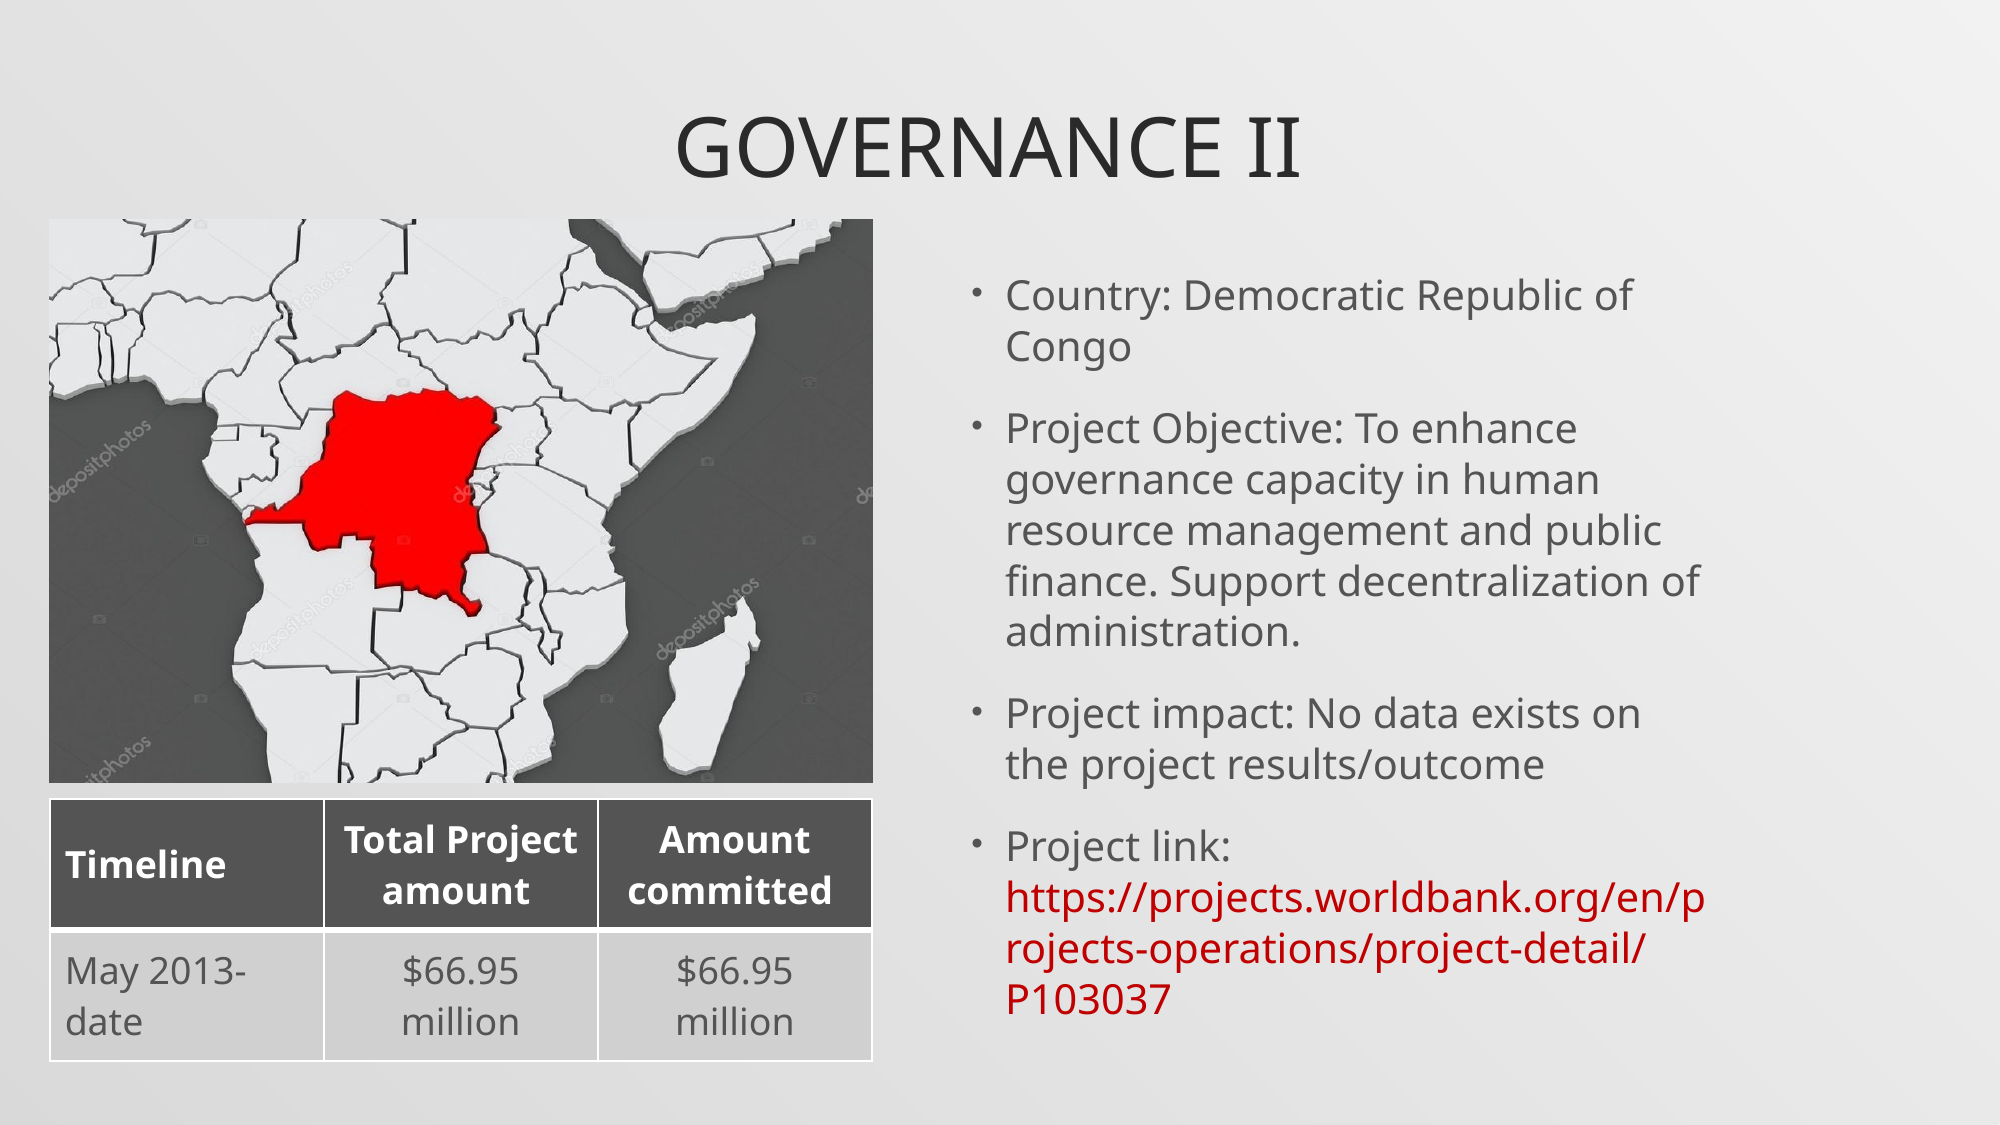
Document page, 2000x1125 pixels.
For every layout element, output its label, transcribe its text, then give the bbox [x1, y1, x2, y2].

table_header Total Project amount [325, 800, 597, 927]
list Country: Democratic Republic of Congo Project Objective: To enhance governance capacity in human resource management and public finance. Support decentralization of administration. Project impact: No data exists on the project results/outcome Project link: https://projects.worldbank.org/en/projects-operations/project-detail/P103037 [949, 262, 1723, 1038]
picture [49, 219, 873, 783]
table_cell May 2013- date [51, 933, 323, 1060]
table_header Amount committed [599, 800, 871, 927]
title Governance II [199, 65, 1800, 204]
table_cell $66.95 million [599, 933, 871, 1060]
table_header Timeline [51, 800, 323, 927]
table_cell $66.95 million [325, 933, 597, 1060]
